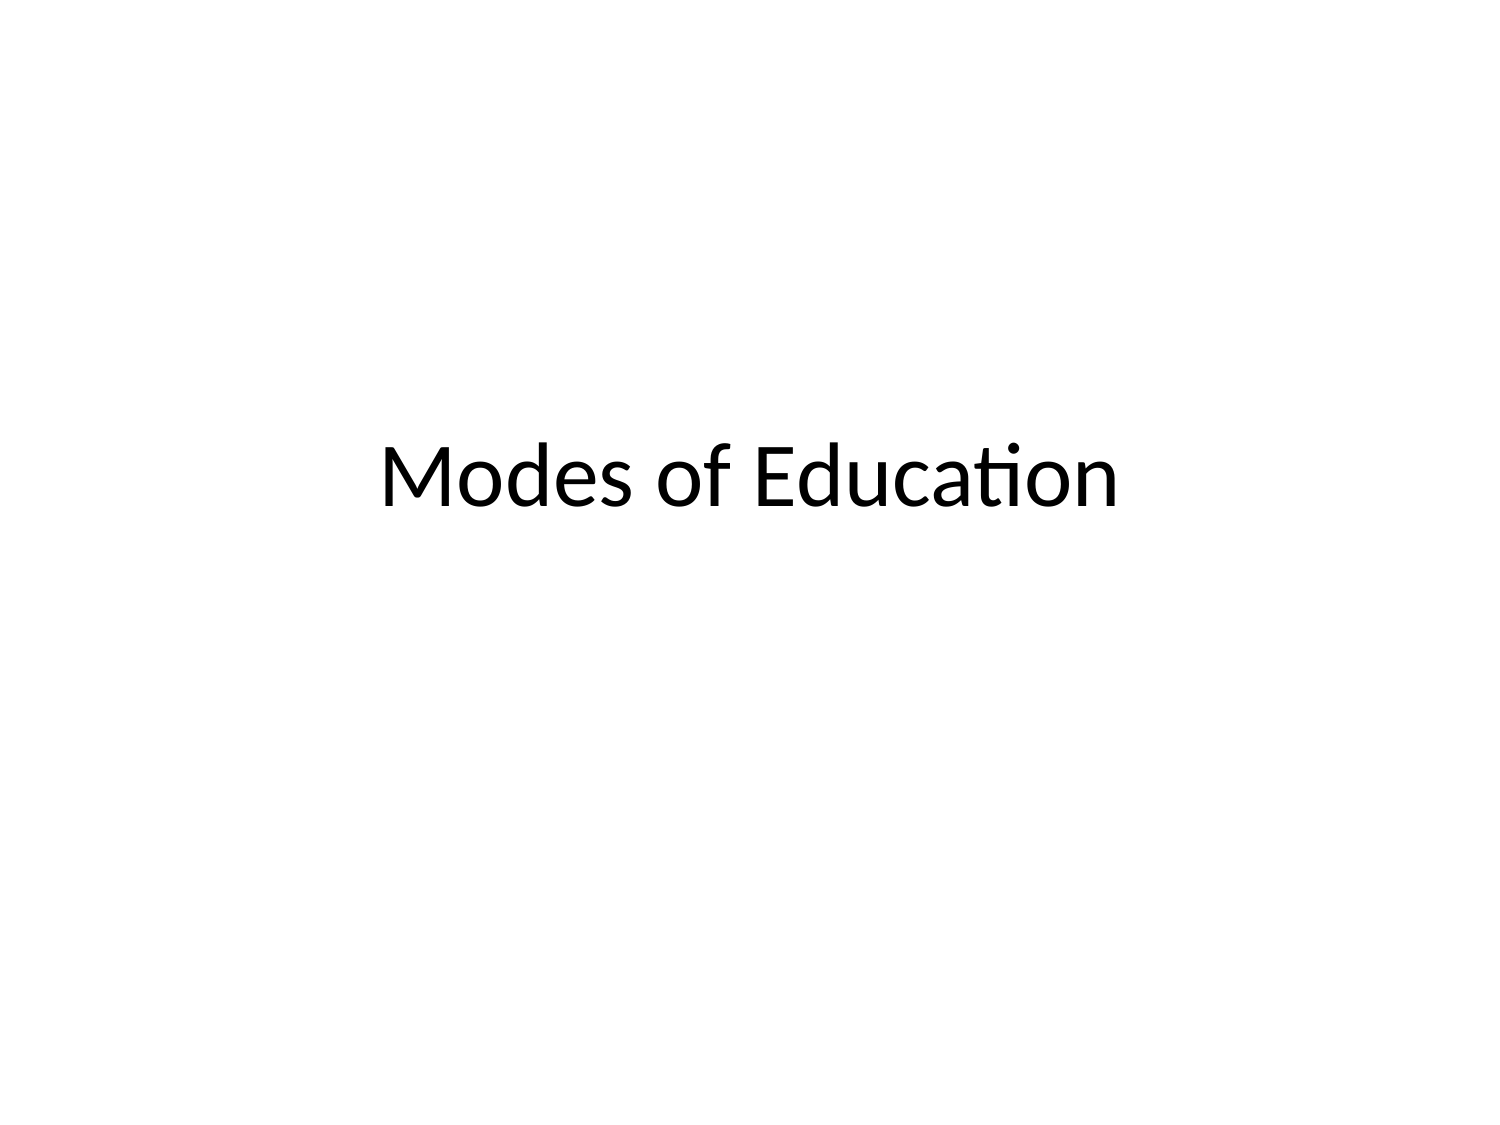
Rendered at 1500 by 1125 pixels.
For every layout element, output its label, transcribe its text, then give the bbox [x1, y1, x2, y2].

title Modes of Education [112, 349, 1388, 591]
